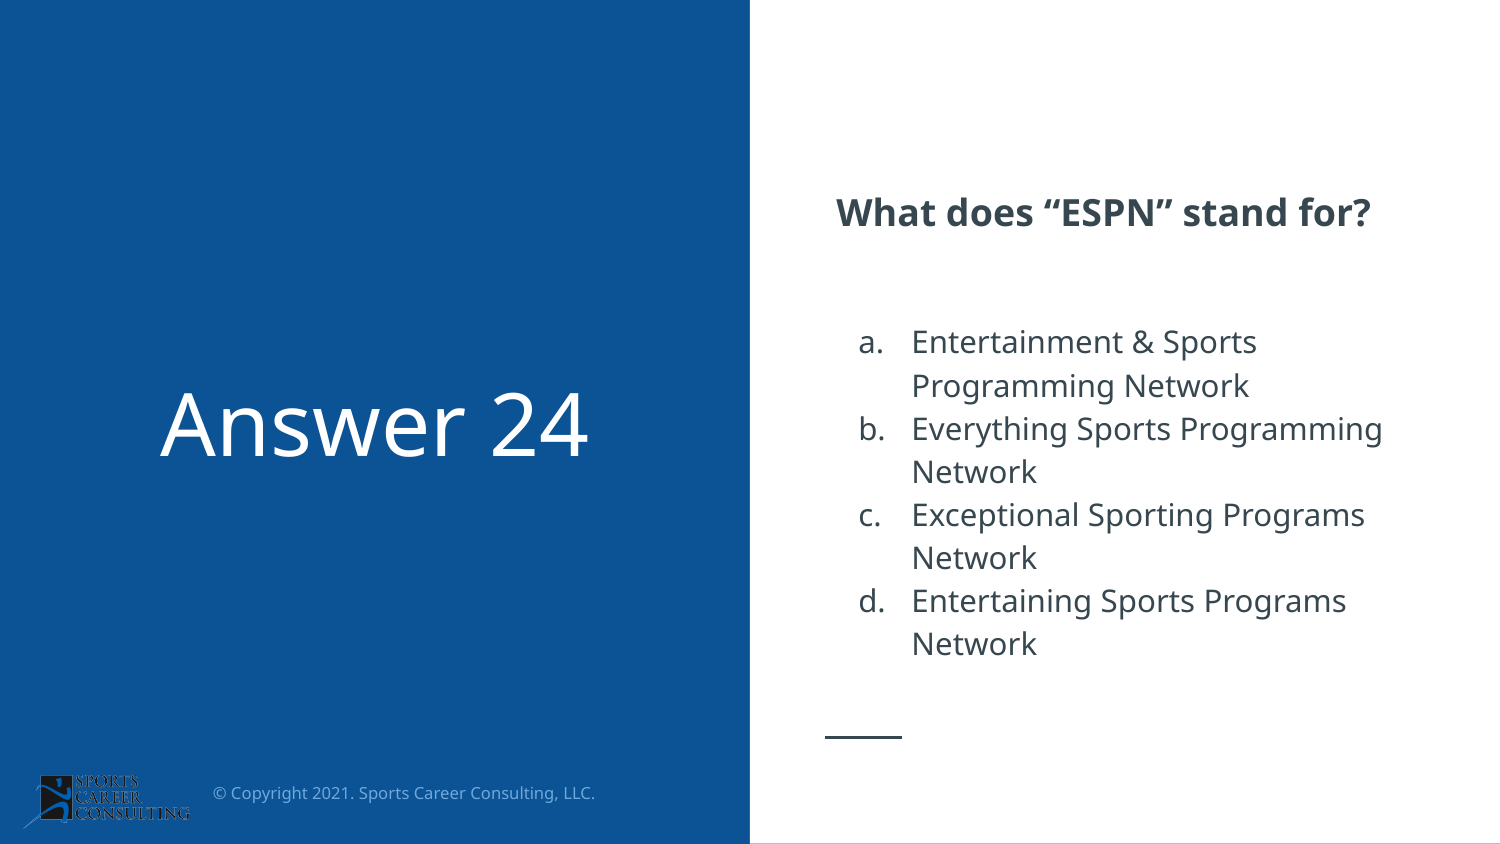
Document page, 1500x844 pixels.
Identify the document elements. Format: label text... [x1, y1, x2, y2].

title Answer 24 [43, 298, 708, 546]
picture [22, 774, 190, 829]
text_box © Copyright 2021. Sports Career Consulting, LLC. [197, 767, 750, 838]
list What does “ESPN” stand for? Entertainment & Sports Programming Network Everything Sports Programming Network Exceptional Sporting Programs Network Entertaining Sports Programs Network [821, 118, 1486, 725]
